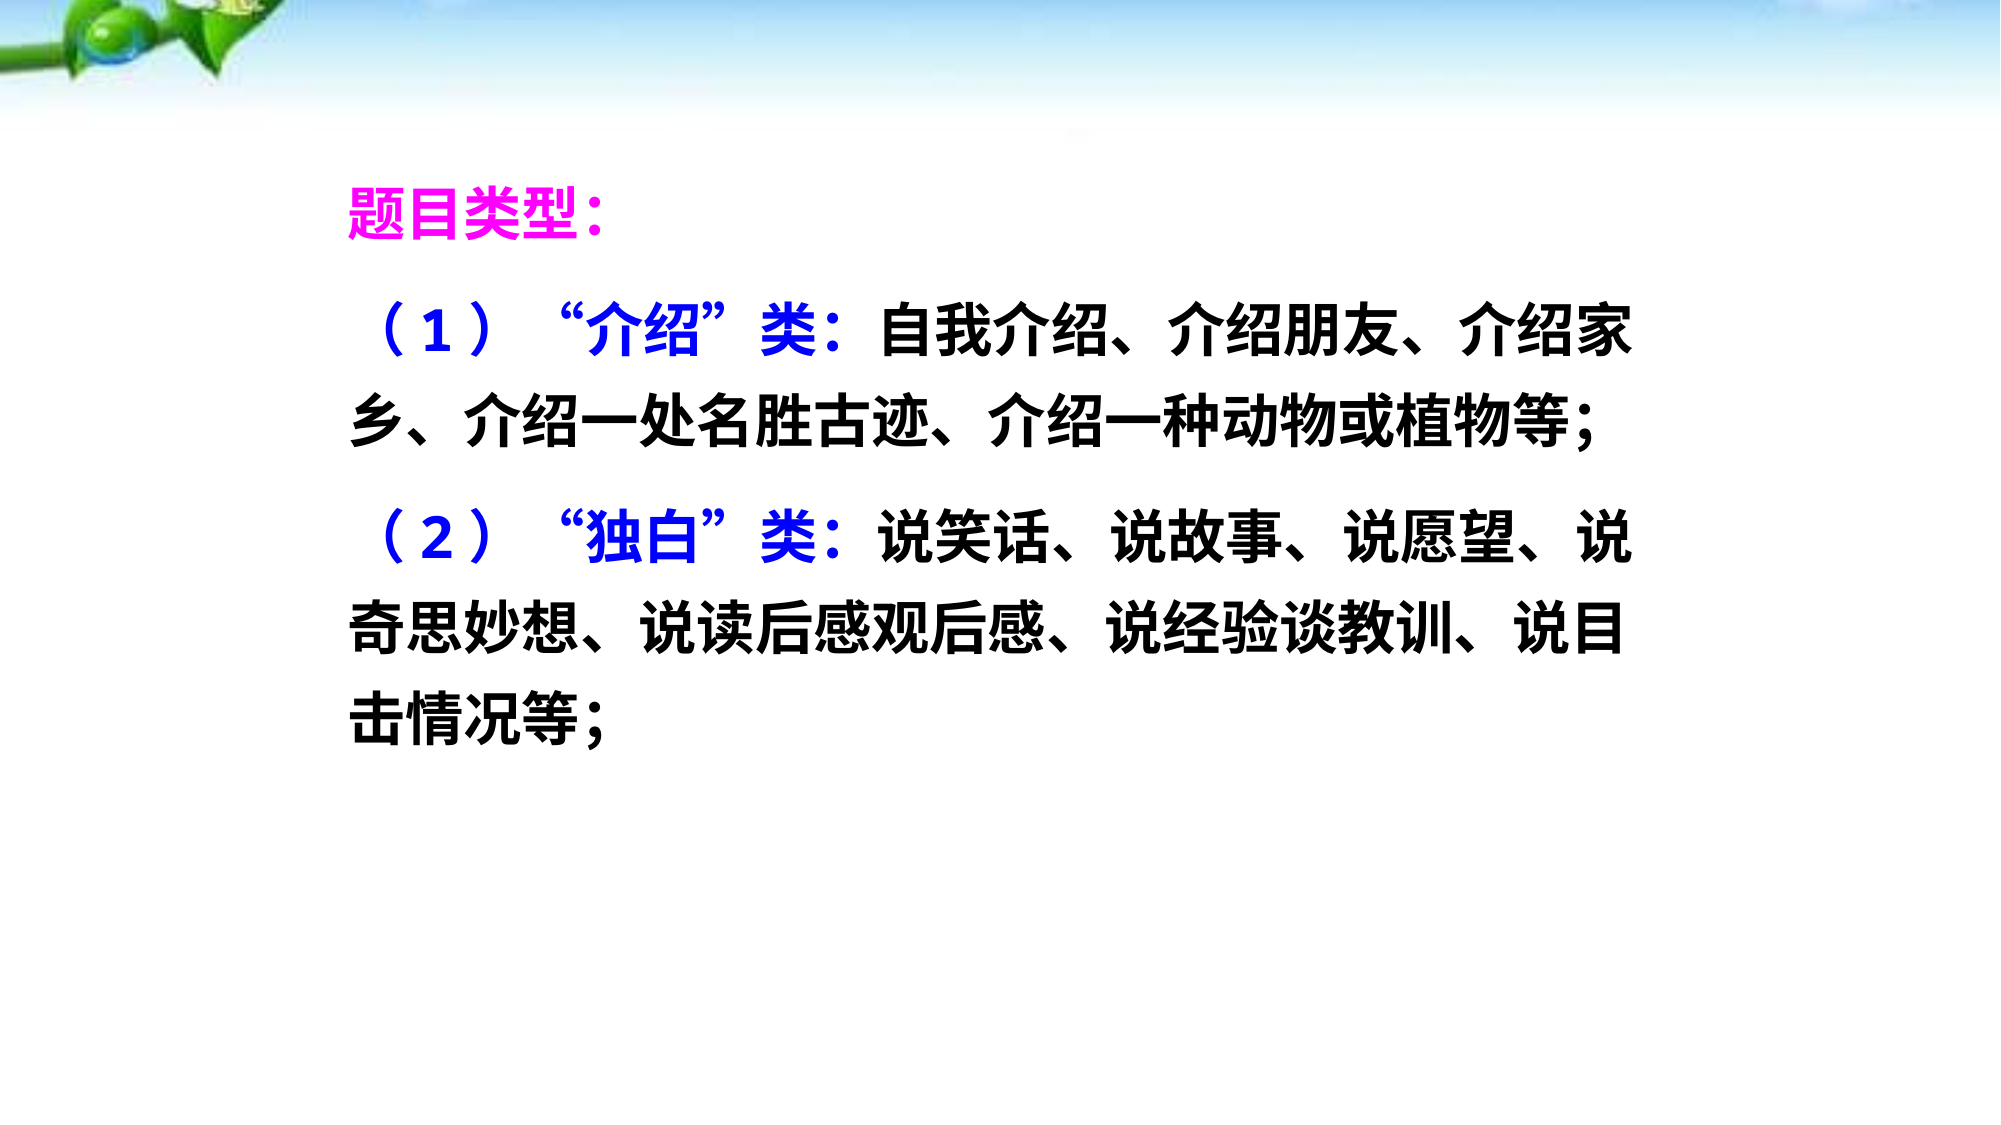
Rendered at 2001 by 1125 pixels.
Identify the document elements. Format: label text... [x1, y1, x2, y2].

picture [0, 0, 2001, 1125]
text_box 题目类型： （1）“介绍”类：自我介绍、介绍朋友、介绍家乡、介绍一处名胜古迹、介绍一种动物或植物等； （2）“独白”类：说笑话、说故事、说愿望、说奇思妙想、说读后感观后感、说经验谈教训、说目击情况等； [332, 149, 1668, 760]
